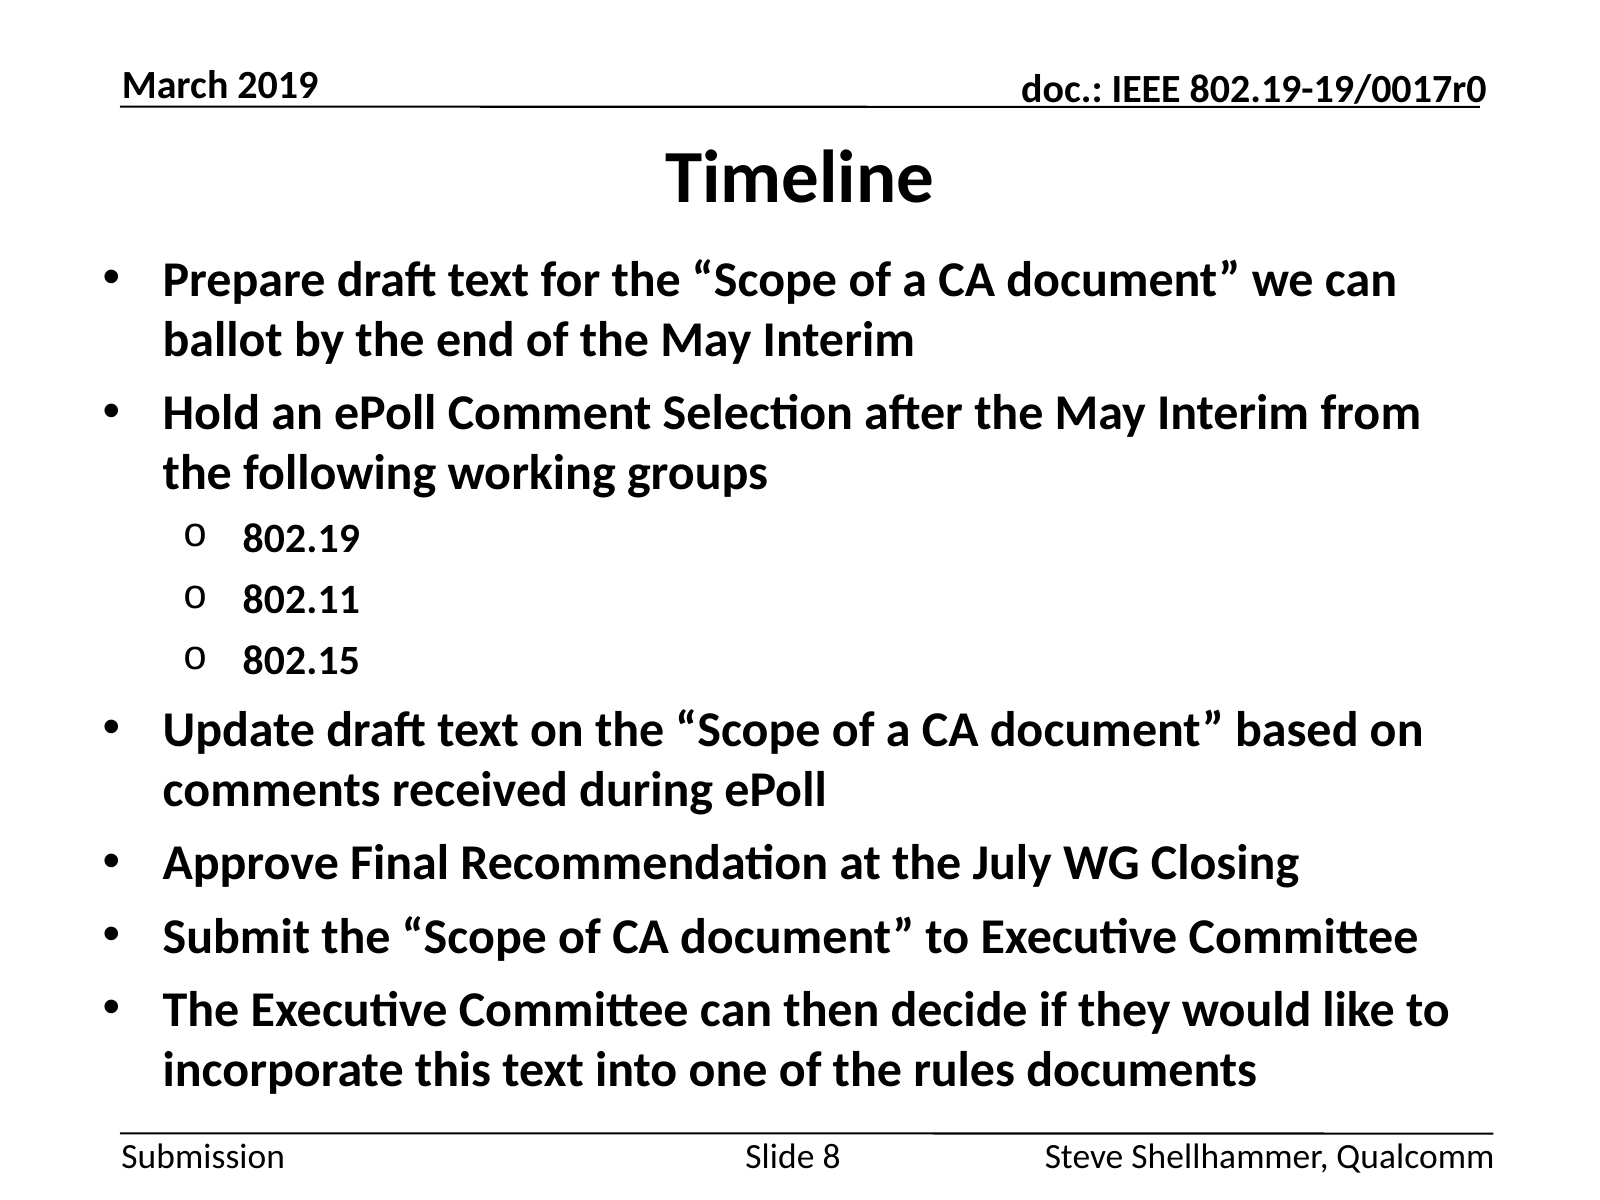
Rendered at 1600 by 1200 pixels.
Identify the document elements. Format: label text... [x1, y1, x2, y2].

list Prepare draft text for the “Scope of a CA document” we can ballot by the end of the May Interim Hold an ePoll Comment Selection after the May Interim from the following working groups 802.19 802.11 802.15 Update draft text on the “Scope of a CA document” based on comments received during ePoll Approve Final Recommendation at the July WG Closing Submit the “Scope of CA document” to Executive Committee The Executive Committee can then decide if they would like to incorporate this text into one of the rules documents [87, 238, 1480, 1113]
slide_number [121, 58, 451, 107]
title Timeline [119, 119, 1480, 226]
slide_number Slide 8 [733, 1132, 854, 1197]
footer Steve Shellhammer, Qualcomm [937, 1132, 1495, 1174]
